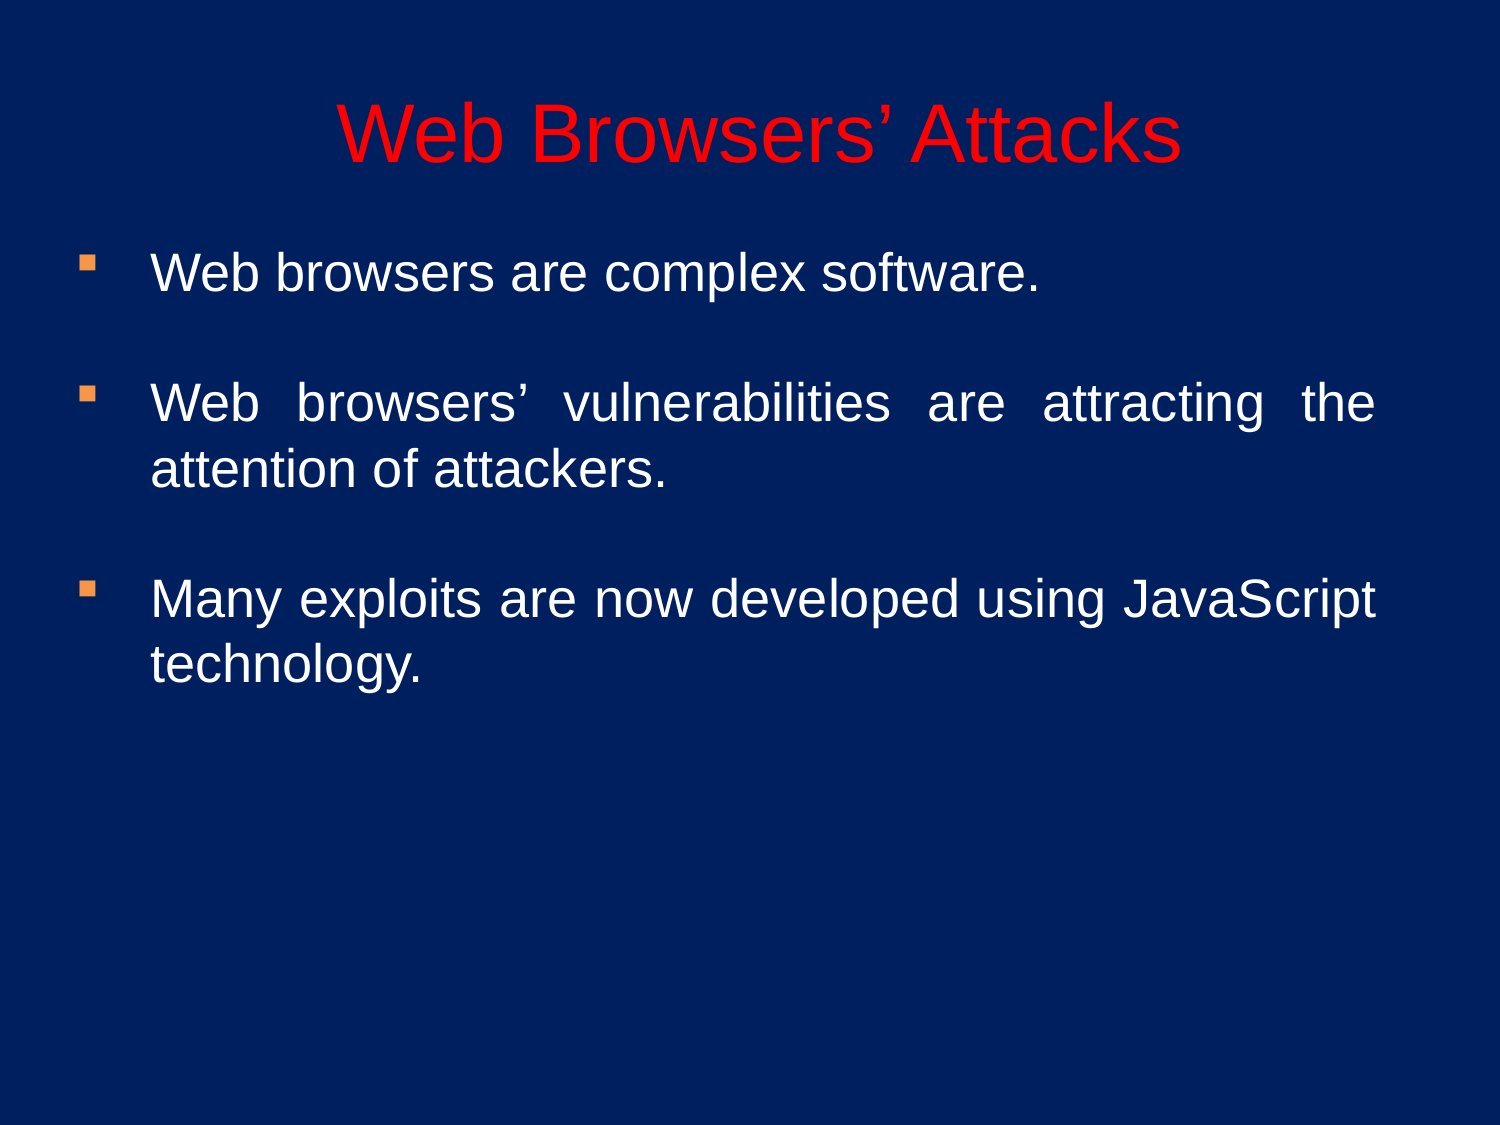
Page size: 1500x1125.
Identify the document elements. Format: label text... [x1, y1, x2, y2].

list Web browsers are complex software. Web browsers’ vulnerabilities are attracting the attention of attackers. Many exploits are now developed using JavaScript technology. [75, 237, 1379, 938]
text_box Web Browsers’ Attacks [44, 53, 1456, 179]
